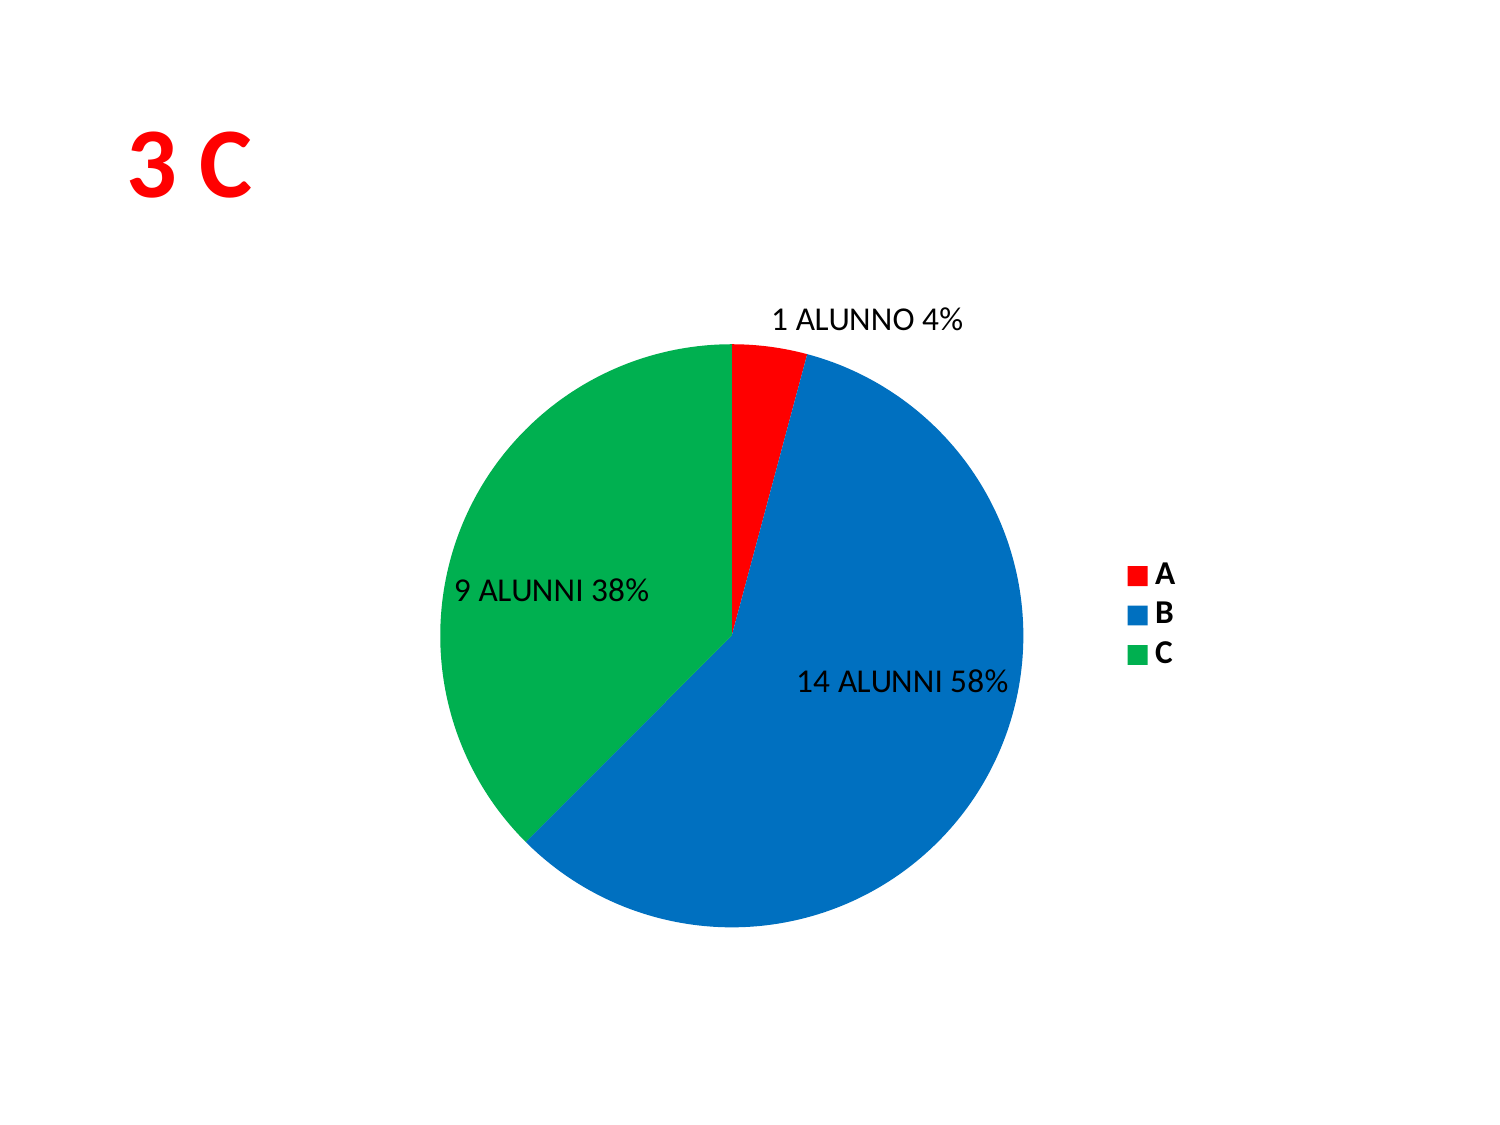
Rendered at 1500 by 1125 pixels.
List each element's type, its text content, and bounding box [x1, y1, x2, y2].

text_box 3 C [112, 90, 337, 225]
chart [224, 266, 1247, 953]
